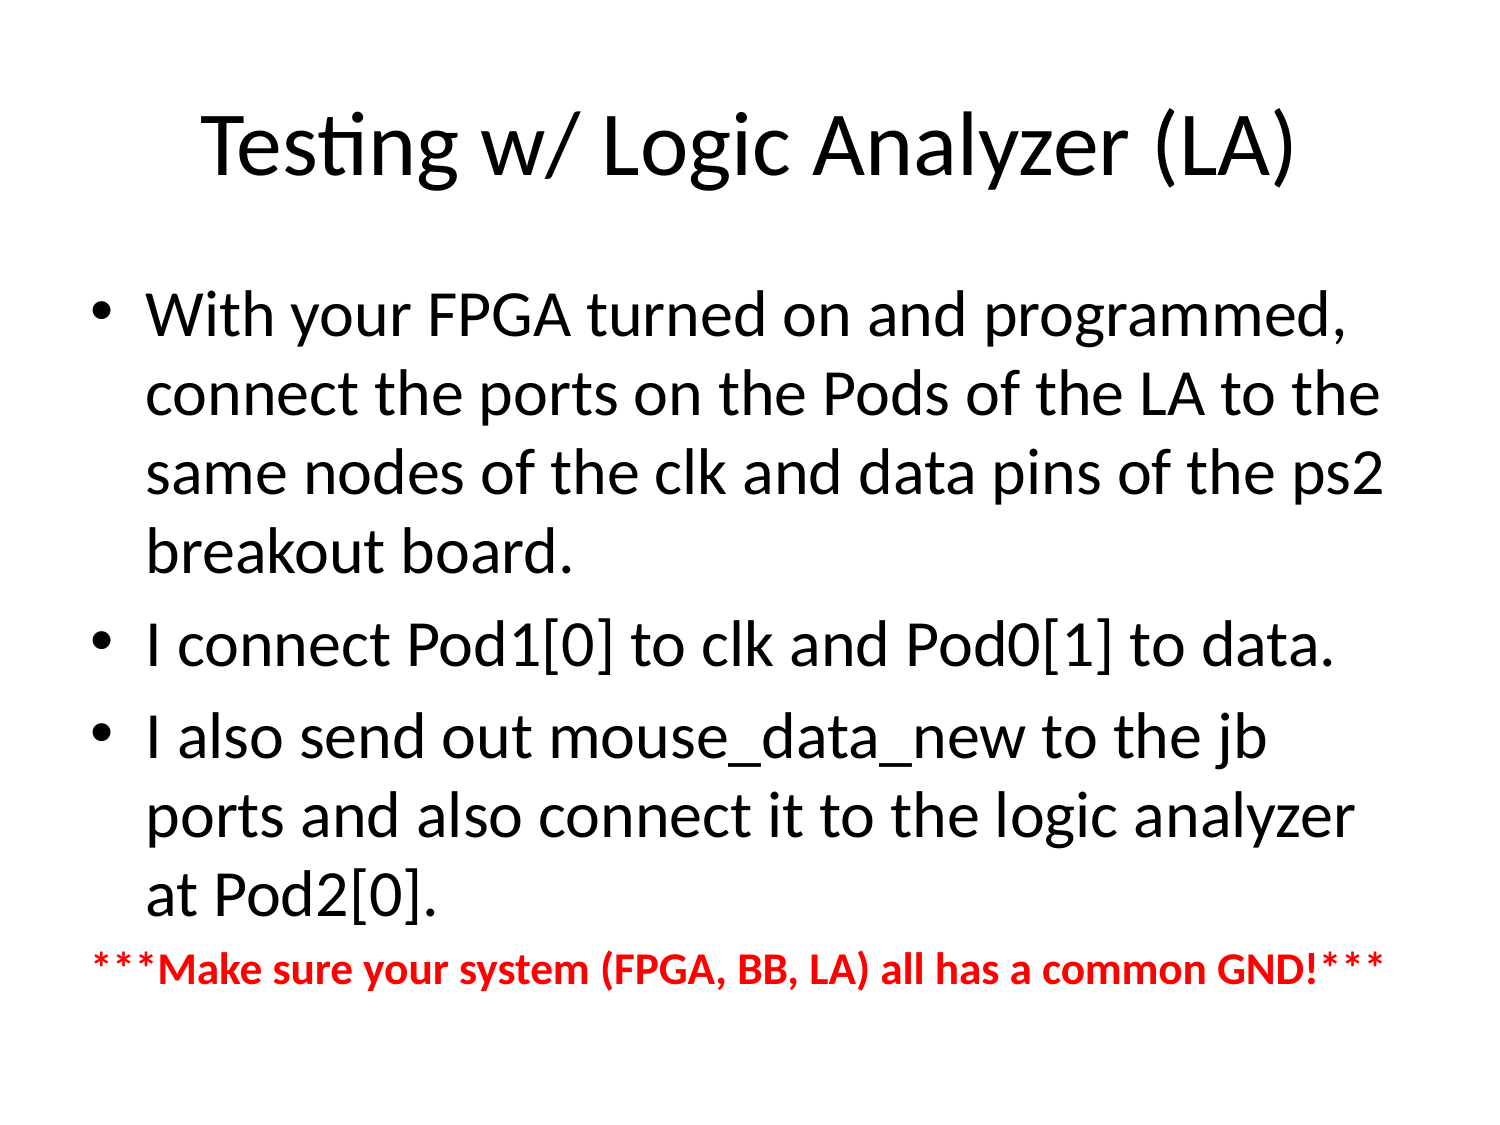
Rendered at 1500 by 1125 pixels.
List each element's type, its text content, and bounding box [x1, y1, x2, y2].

title Testing w/ Logic Analyzer (LA) [75, 45, 1425, 233]
list With your FPGA turned on and programmed, connect the ports on the Pods of the LA to the same nodes of the clk and data pins of the ps2 breakout board. I connect Pod1[0] to clk and Pod0[1] to data. I also send out mouse_data_new to the jb ports and also connect it to the logic analyzer at Pod2[0]. ***Make sure your system (FPGA, BB, LA) all has a common GND!*** [75, 262, 1425, 1005]
